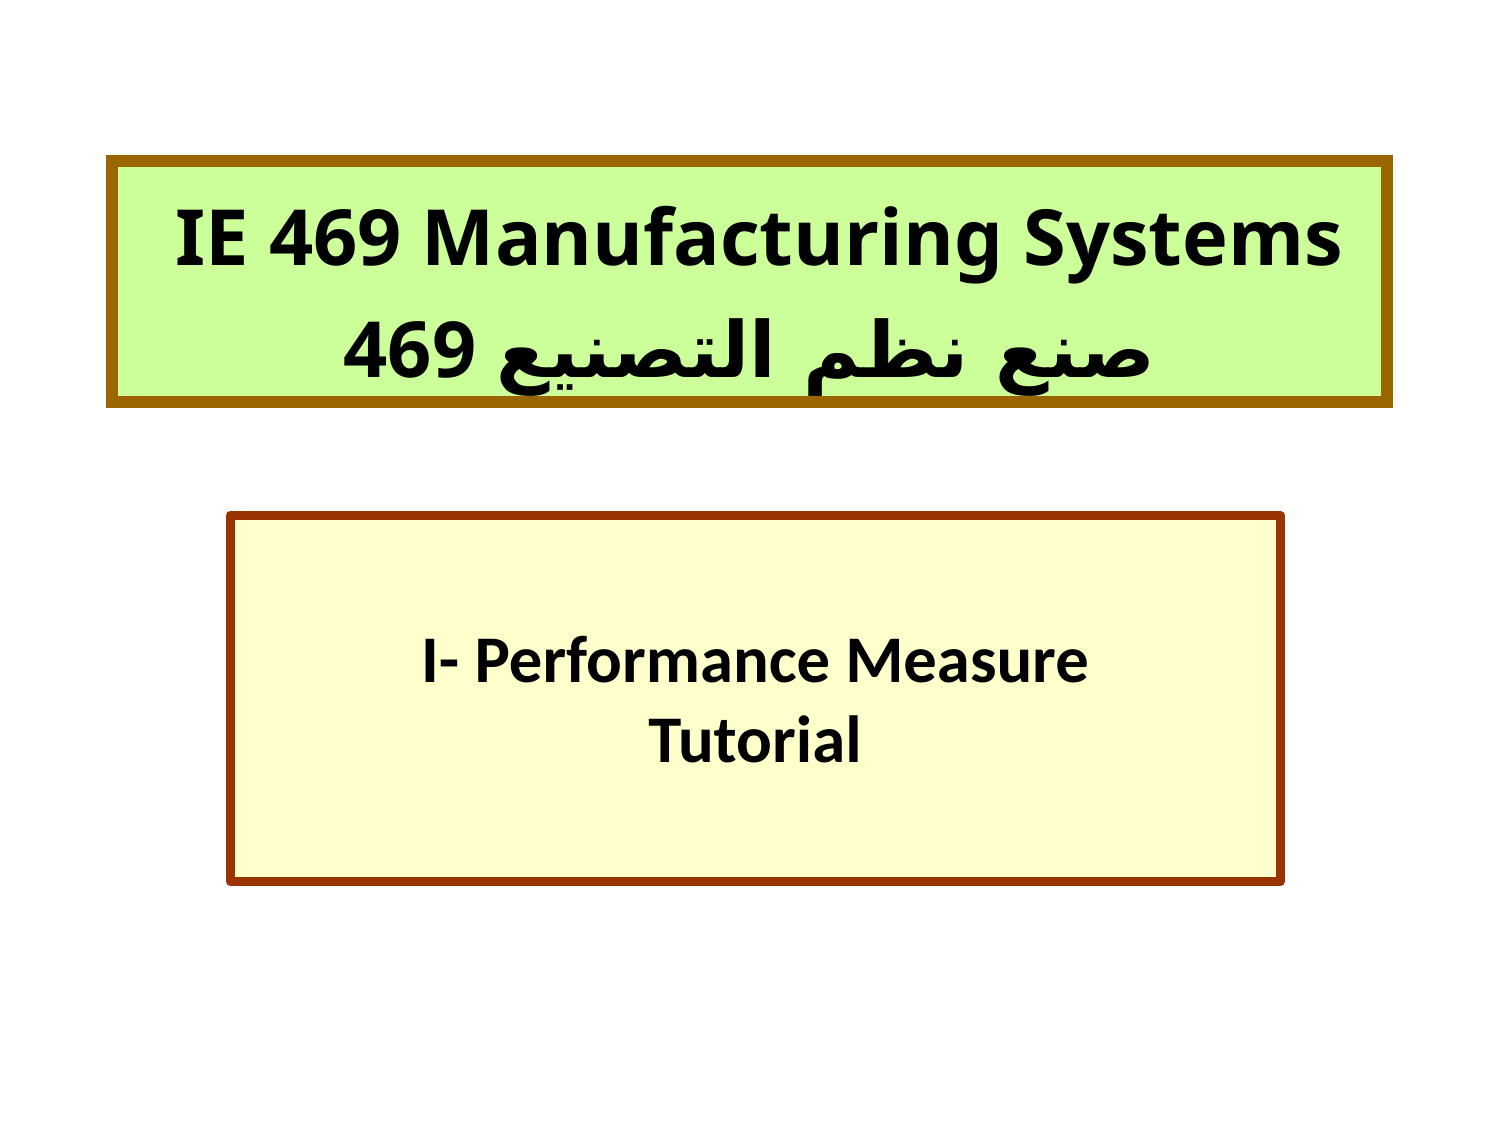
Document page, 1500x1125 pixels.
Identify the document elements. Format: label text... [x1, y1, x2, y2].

title IE 469 Manufacturing Systems 469 صنع نظم التصنيع [112, 160, 1388, 402]
subtitle I- Performance Measure Tutorial [230, 515, 1281, 882]
